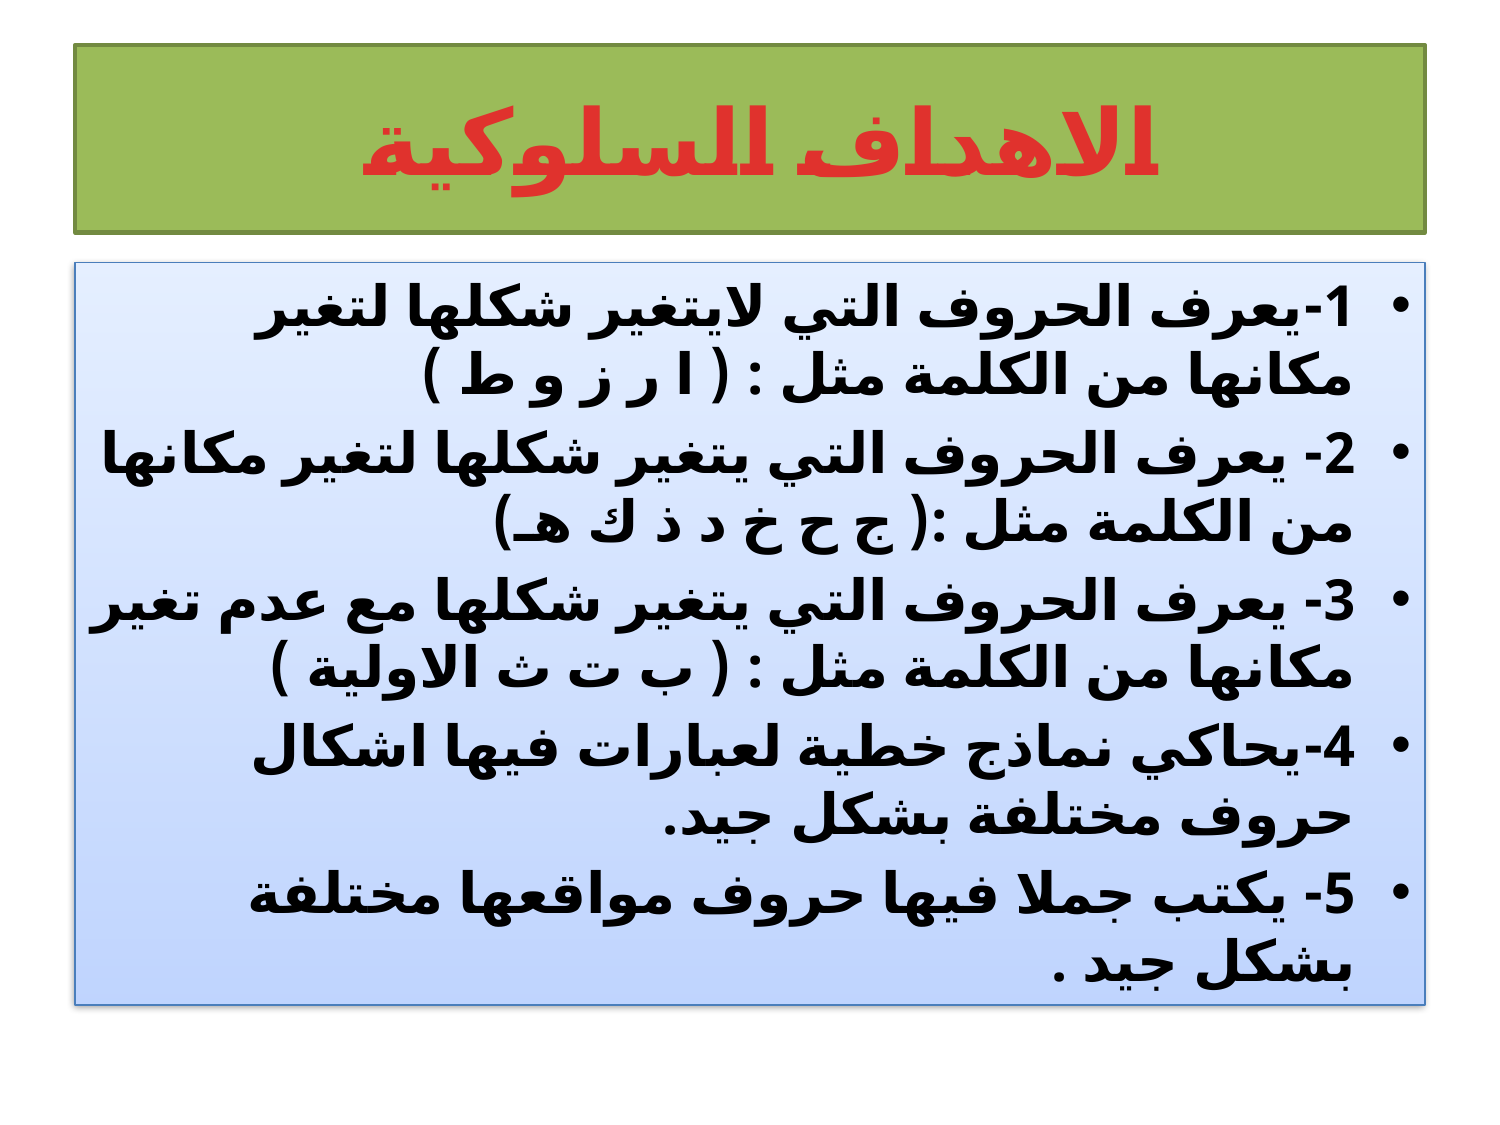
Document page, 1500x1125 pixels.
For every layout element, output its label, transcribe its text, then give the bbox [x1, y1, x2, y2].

list 1-يعرف الحروف التي لايتغير شكلها لتغير مكانها من الكلمة مثل : ( ا ر ز و ط ) 2- يعرف الحروف التي يتغير شكلها لتغير مكانها من الكلمة مثل :( ج ح خ د ذ ك هـ) 3- يعرف الحروف التي يتغير شكلها مع عدم تغير مكانها من الكلمة مثل : ( ب ت ث الاولية ) 4-يحاكي نماذج خطية لعبارات فيها اشكال حروف مختلفة بشكل جيد. 5- يكتب جملا فيها حروف مواقعها مختلفة بشكل جيد . [74, 262, 1426, 1006]
title الاهداف السلوكية [73, 43, 1427, 235]
